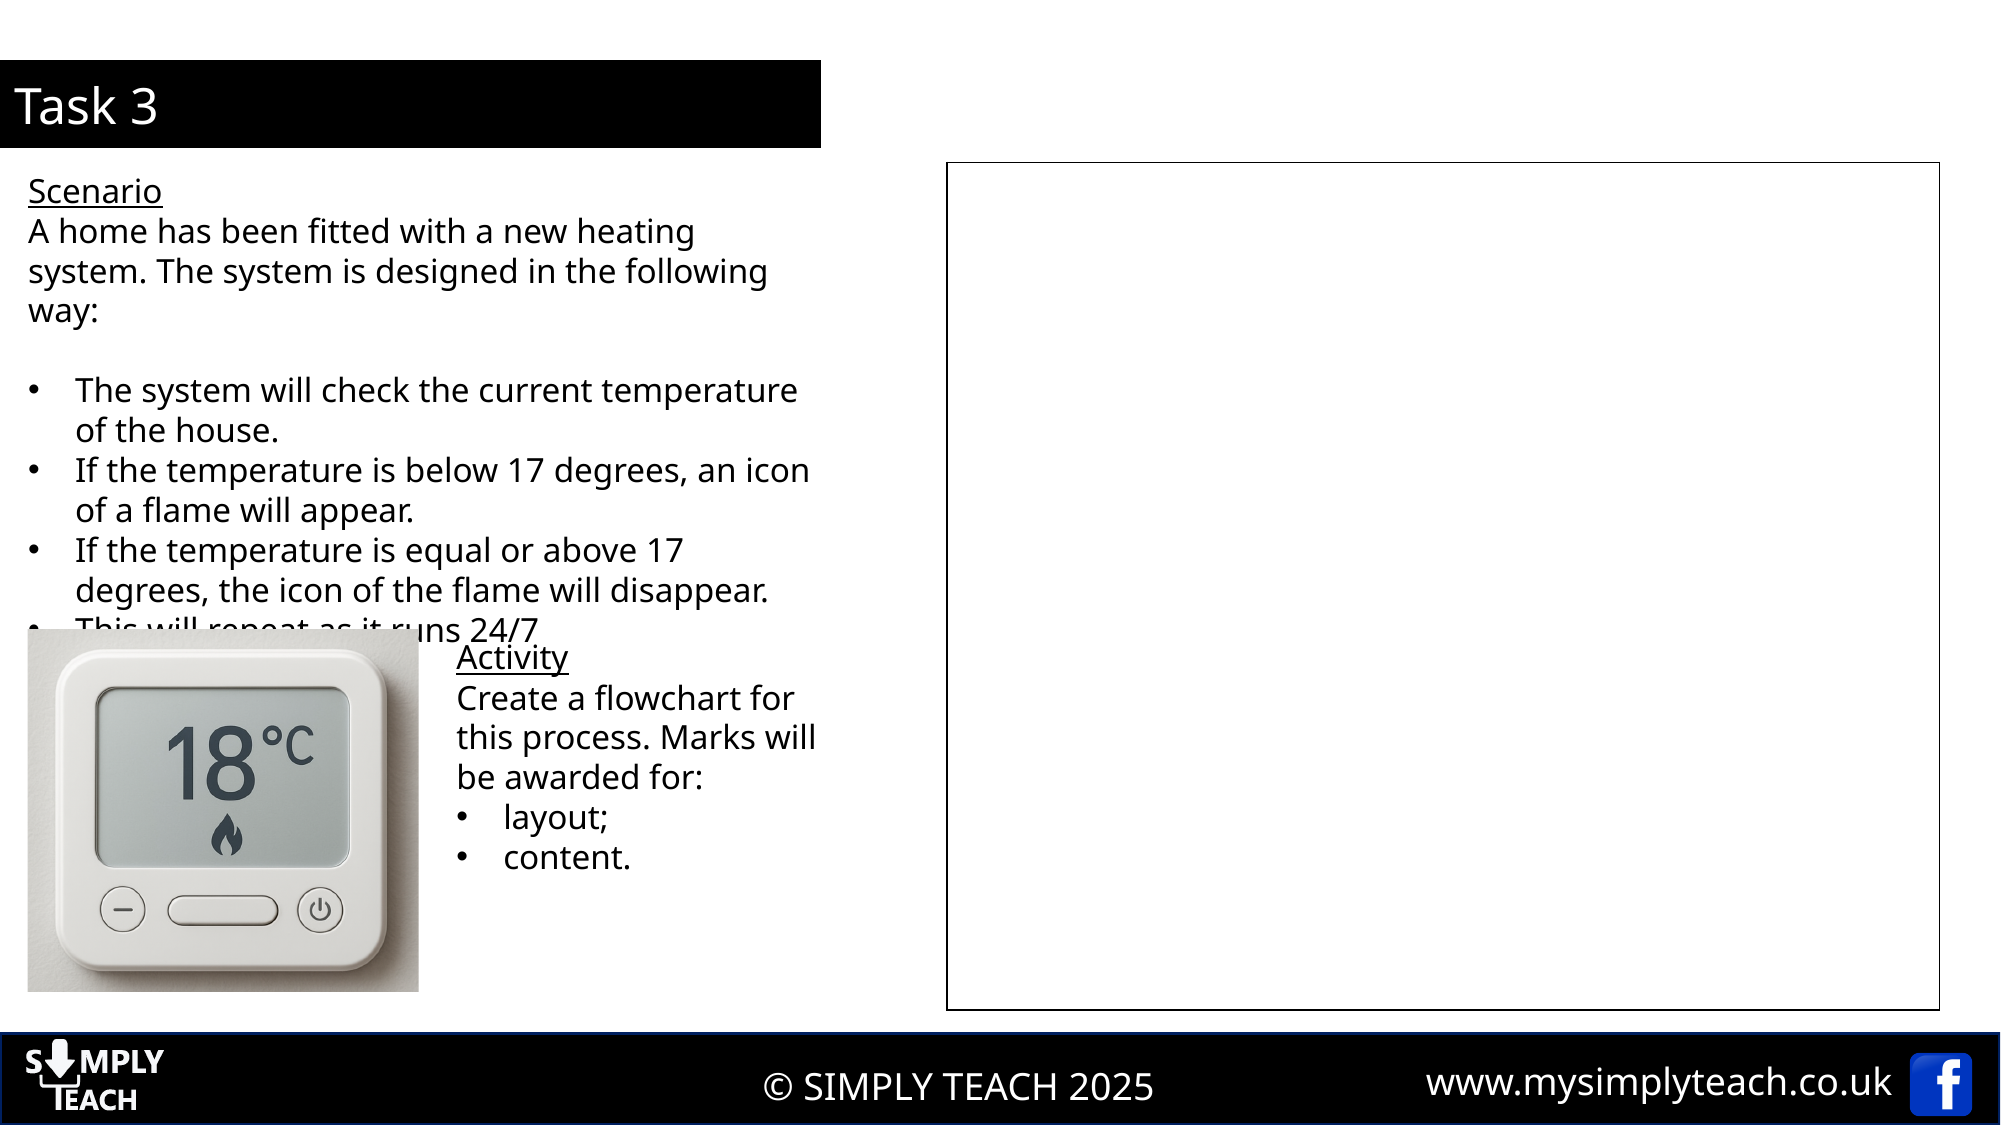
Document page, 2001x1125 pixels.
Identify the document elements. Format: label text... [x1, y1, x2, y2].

picture [15, 1033, 182, 1122]
table_header [948, 163, 1939, 1009]
picture [27, 628, 420, 992]
picture [1907, 1050, 1975, 1119]
text_box Scenario A home has been fitted with a new heating system. The system is designed in the following way: The system will check the current temperature of the house. If the temperature is below 17 degrees, an icon of a flame will appear. If the temperature is equal or above 17 degrees, the icon of the flame will disappear. This will repeat as it runs 24/7 [13, 162, 833, 657]
text_box Task 3 [0, 60, 821, 148]
text_box Activity Create a flowchart for this process. Marks will be awarded for: layout; content. [441, 629, 833, 884]
